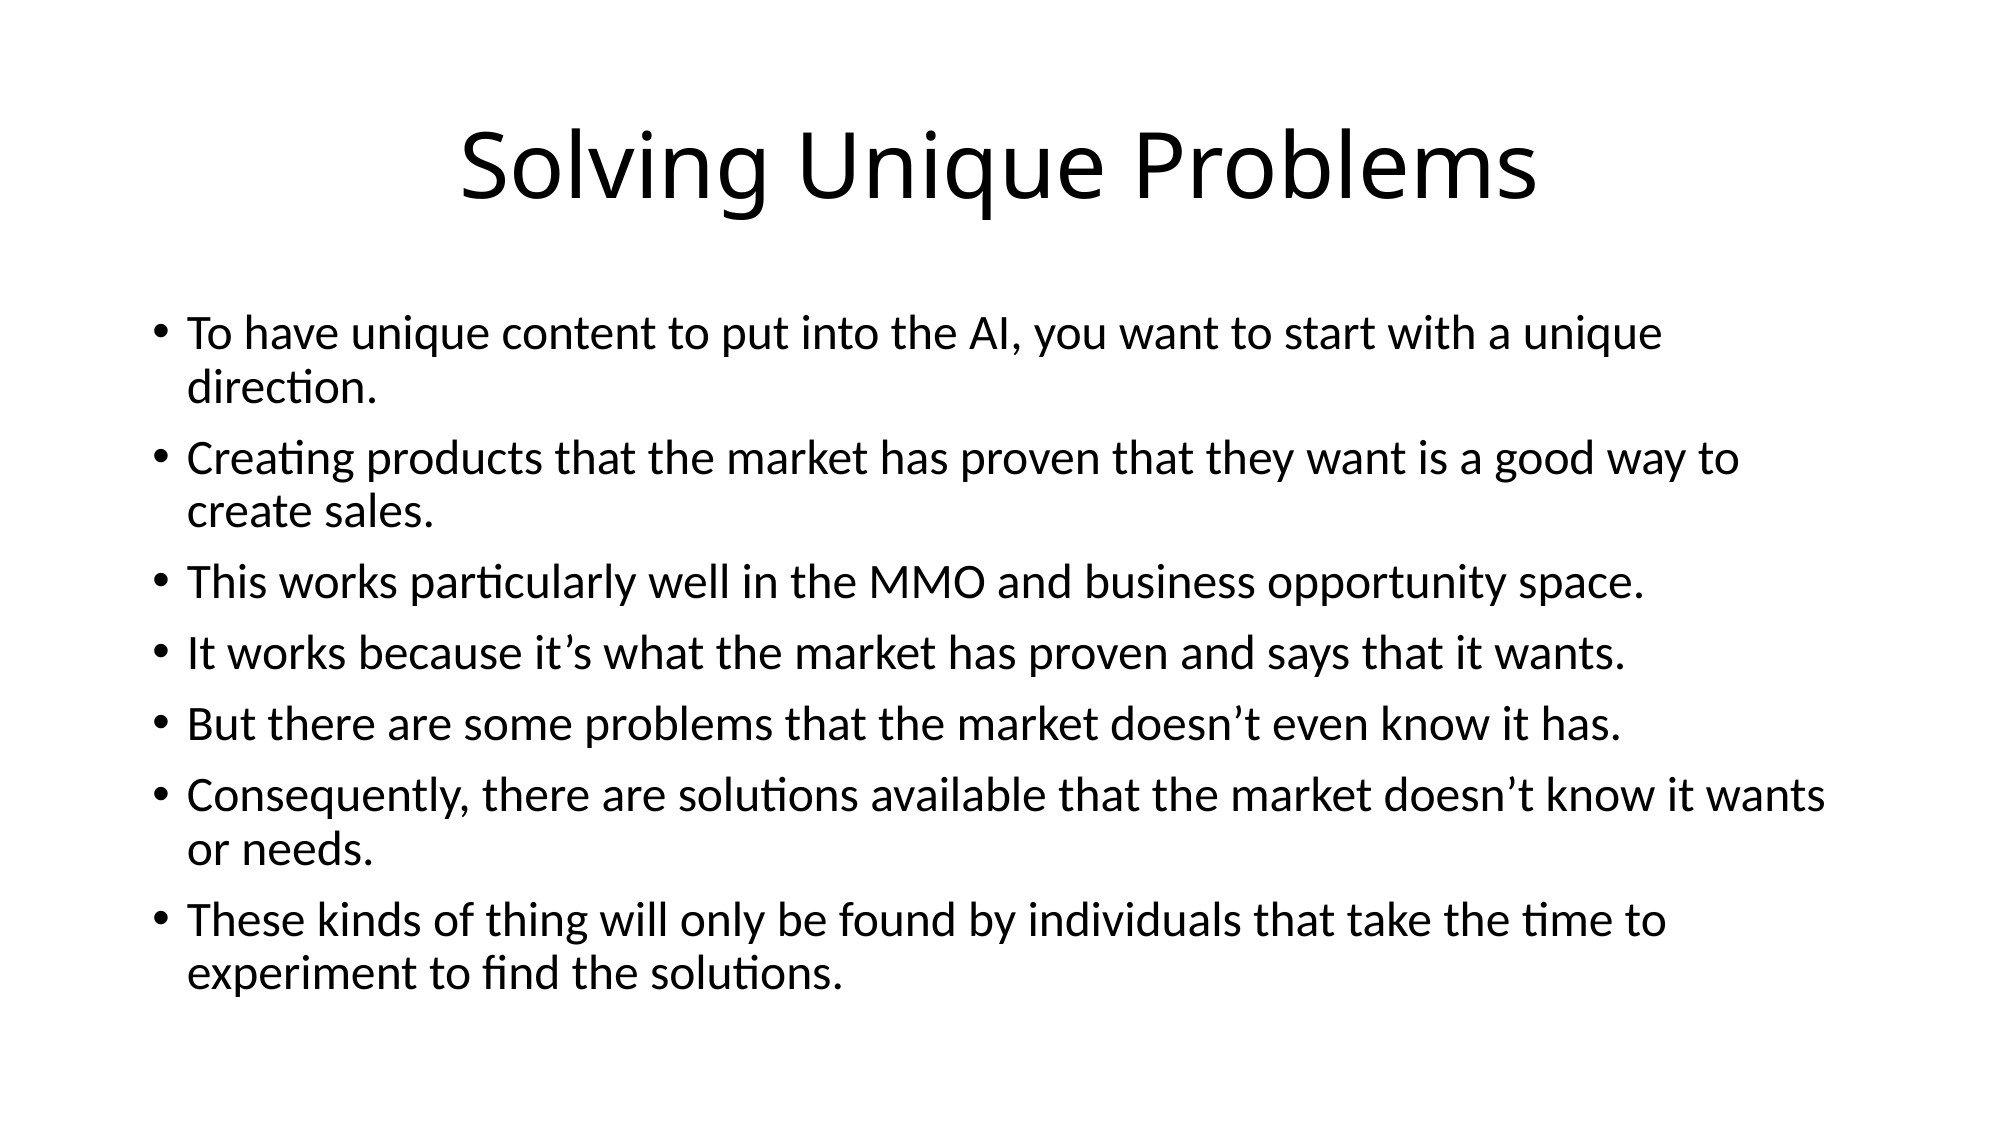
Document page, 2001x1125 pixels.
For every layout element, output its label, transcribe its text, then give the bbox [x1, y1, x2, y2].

list To have unique content to put into the AI, you want to start with a unique direction. Creating products that the market has proven that they want is a good way to create sales. This works particularly well in the MMO and business opportunity space. It works because it’s what the market has proven and says that it wants. But there are some problems that the market doesn’t even know it has. Consequently, there are solutions available that the market doesn’t know it wants or needs. These kinds of thing will only be found by individuals that take the time to experiment to find the solutions. [137, 299, 1863, 1014]
title Solving Unique Problems [137, 59, 1863, 278]
